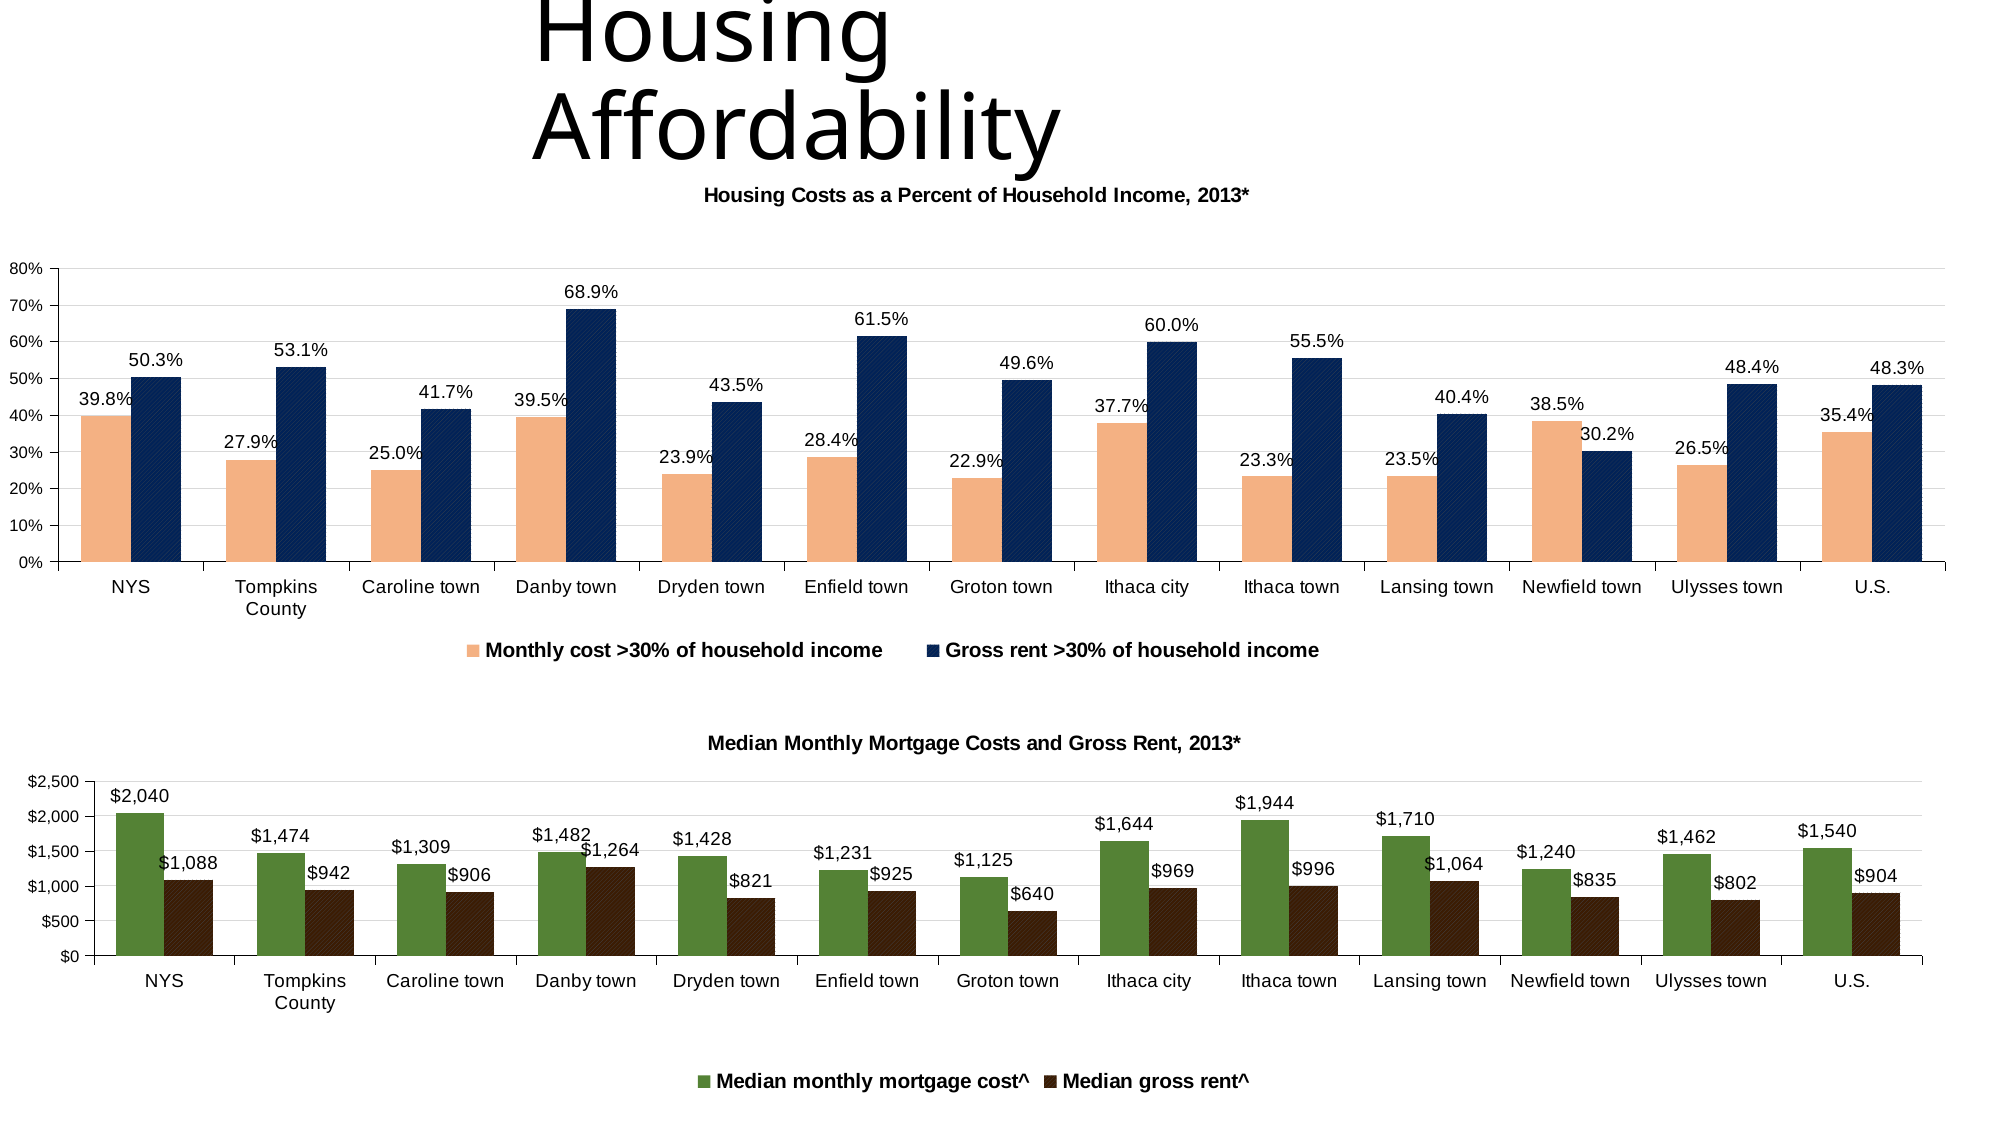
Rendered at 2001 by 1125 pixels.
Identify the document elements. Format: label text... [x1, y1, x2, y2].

title Housing Affordability [517, 0, 1331, 156]
chart [0, 156, 1954, 1100]
